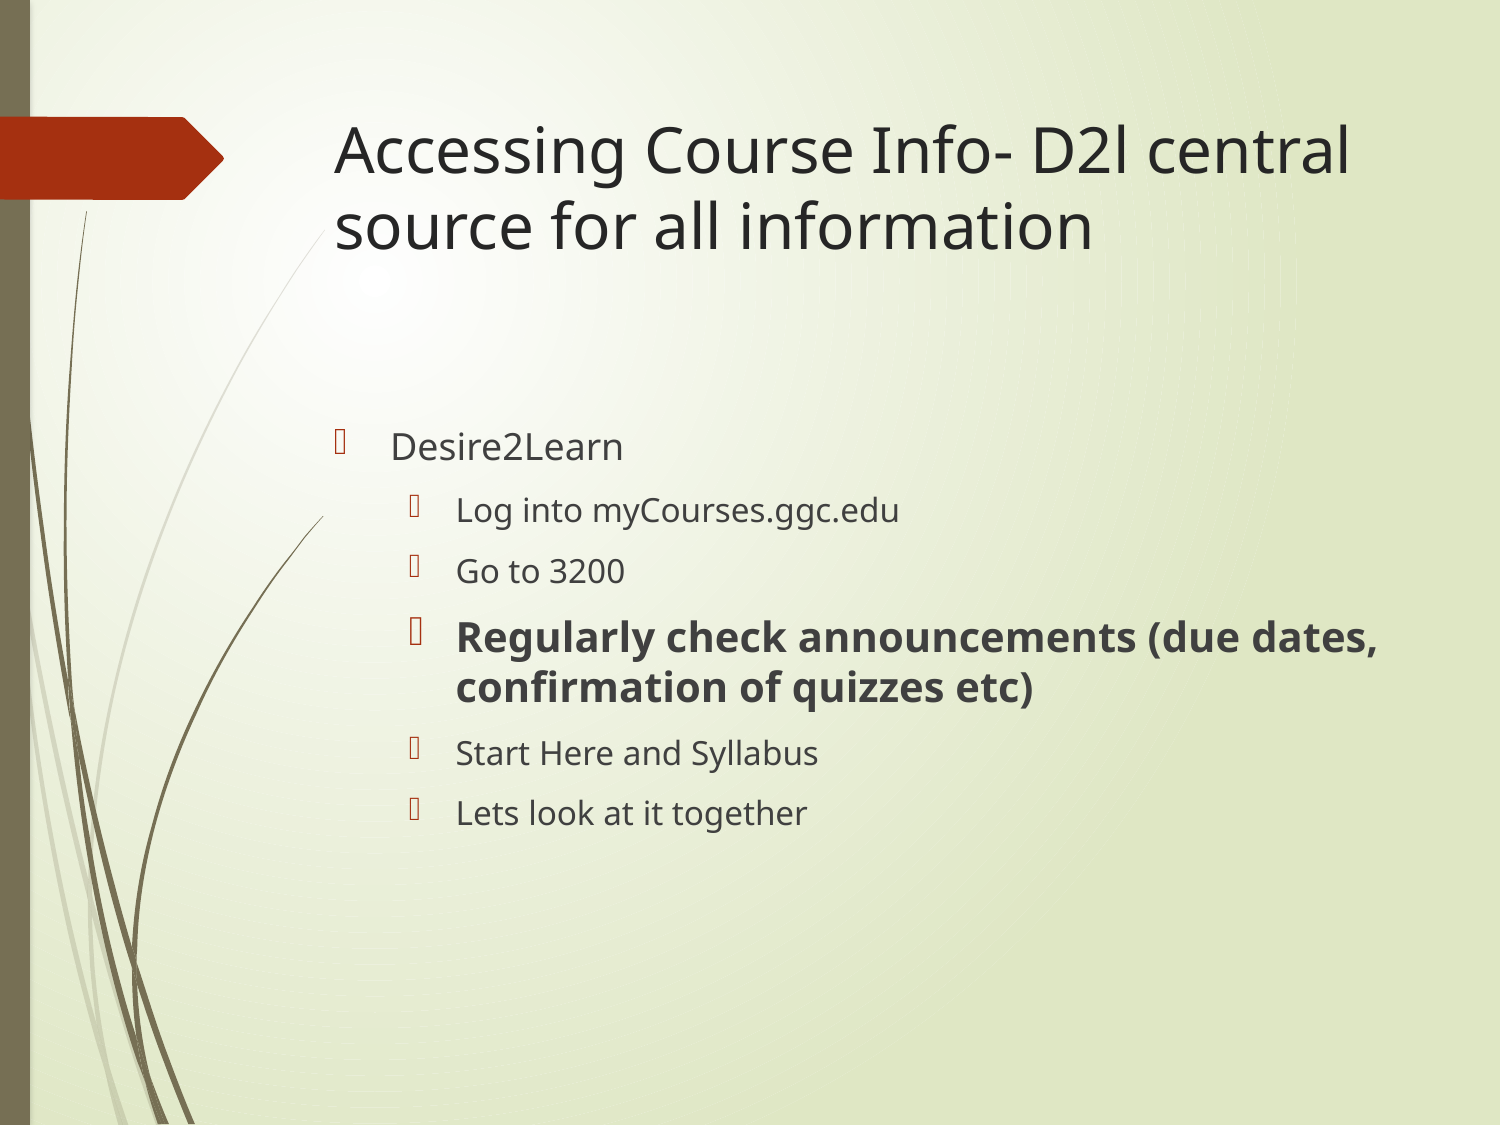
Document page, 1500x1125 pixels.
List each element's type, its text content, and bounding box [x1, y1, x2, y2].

title Accessing Course Info- D2l central source for all information [319, 102, 1400, 313]
list Desire2Learn Log into myCourses.ggc.edu Go to 3200 Regularly check announcements (due dates, confirmation of quizzes etc) Start Here and Syllabus Lets look at it together [318, 350, 1400, 970]
